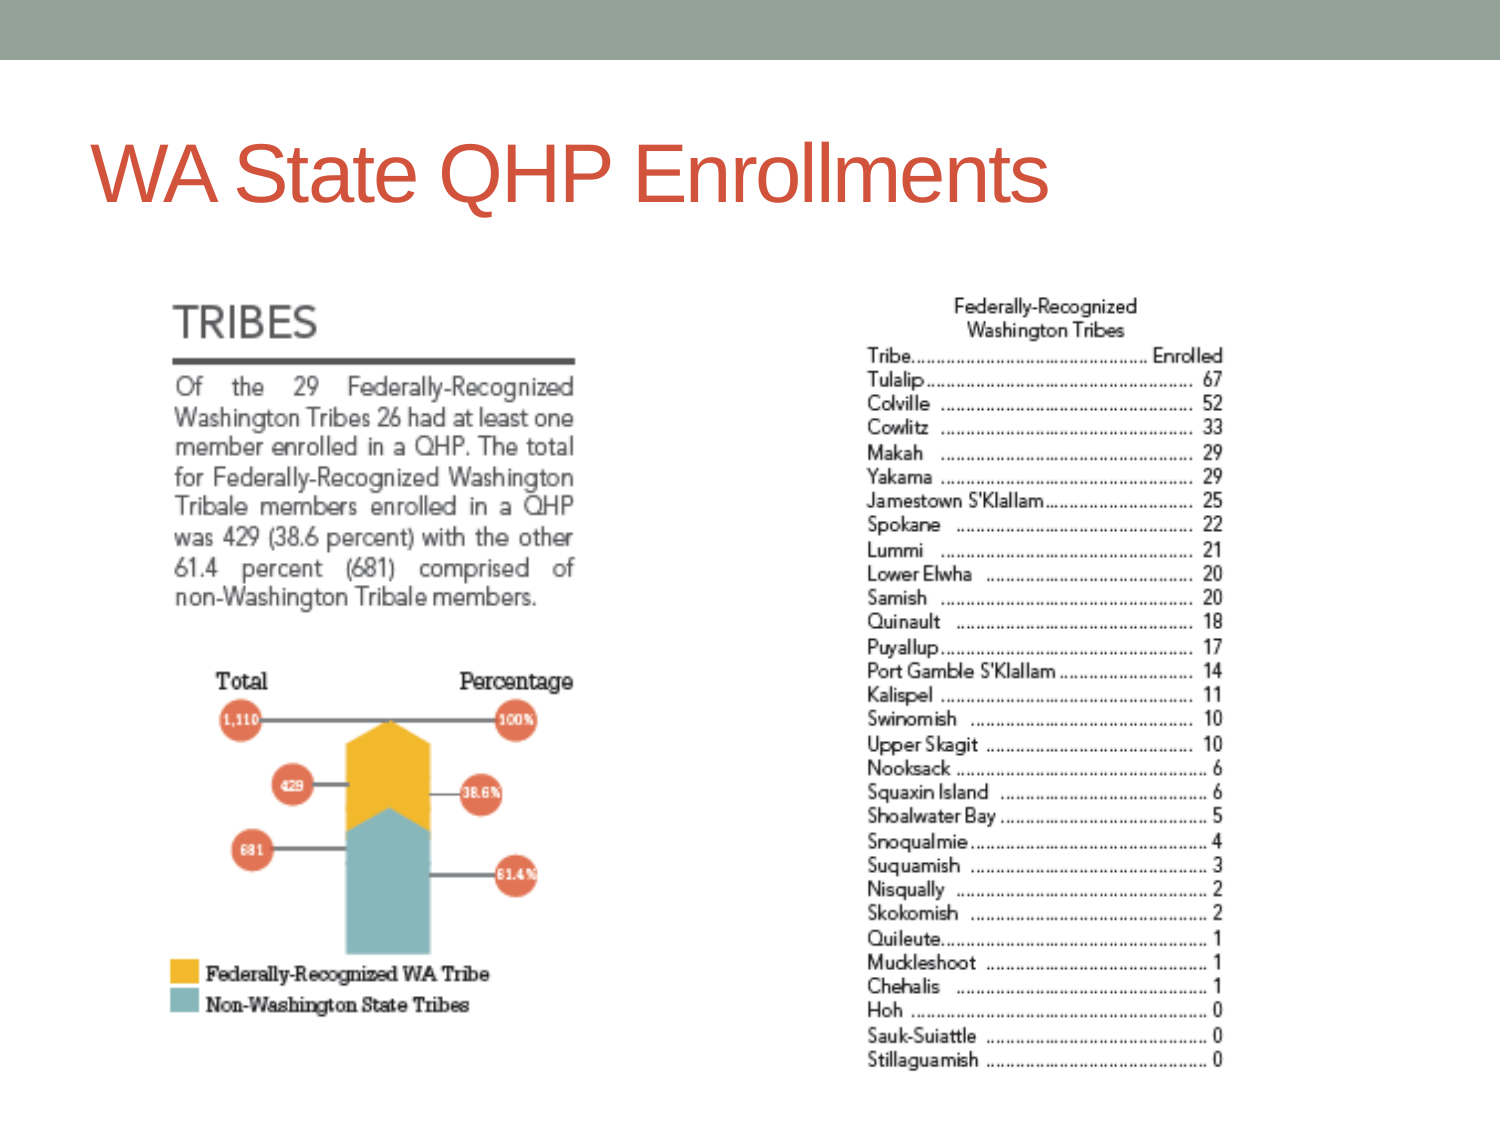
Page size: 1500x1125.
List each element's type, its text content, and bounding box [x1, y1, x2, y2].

title WA State QHP Enrollments [75, 87, 1425, 250]
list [162, 287, 601, 1027]
picture [849, 292, 1251, 1087]
